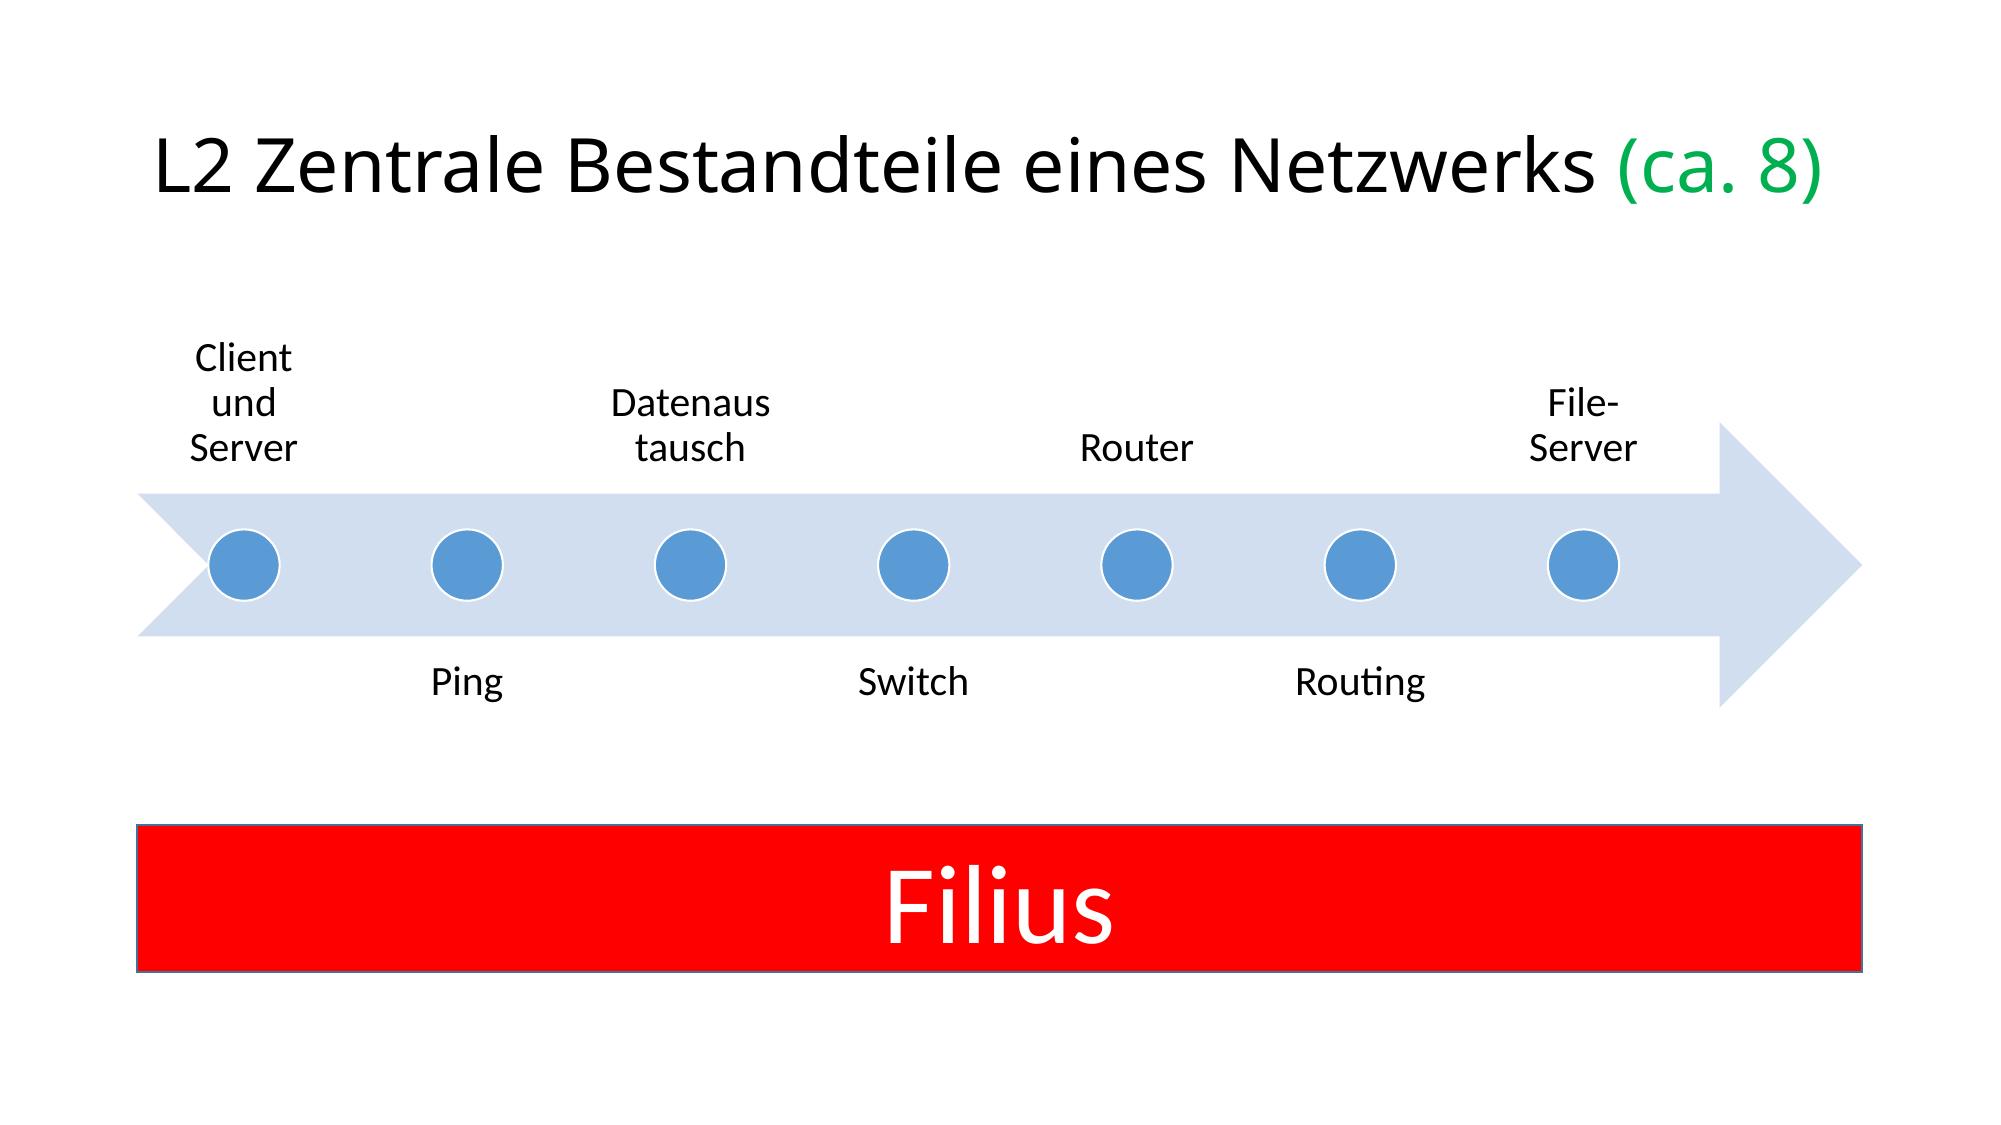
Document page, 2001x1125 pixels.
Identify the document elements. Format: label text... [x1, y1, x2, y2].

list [137, 208, 1863, 922]
text_box Filius [136, 824, 1863, 973]
title L2 Zentrale Bestandteile eines Netzwerks (ca. 8) [137, 59, 1863, 208]
